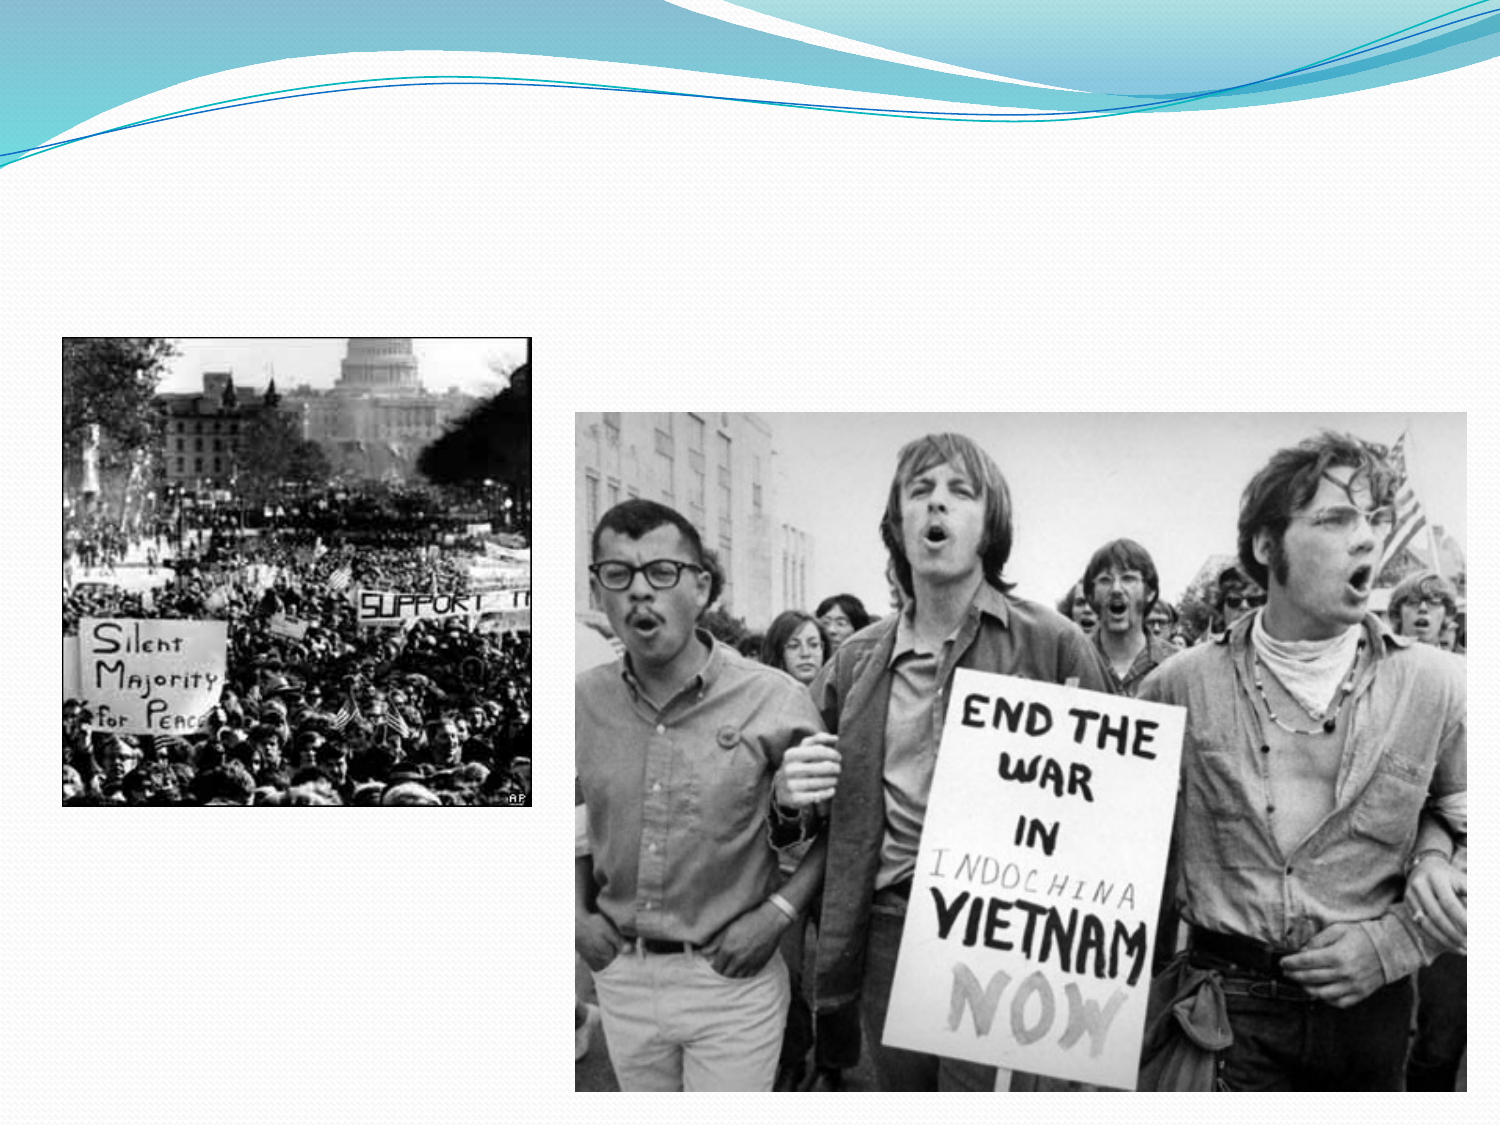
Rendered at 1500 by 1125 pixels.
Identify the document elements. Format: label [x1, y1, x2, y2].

picture [574, 412, 1467, 1092]
list [62, 337, 532, 807]
